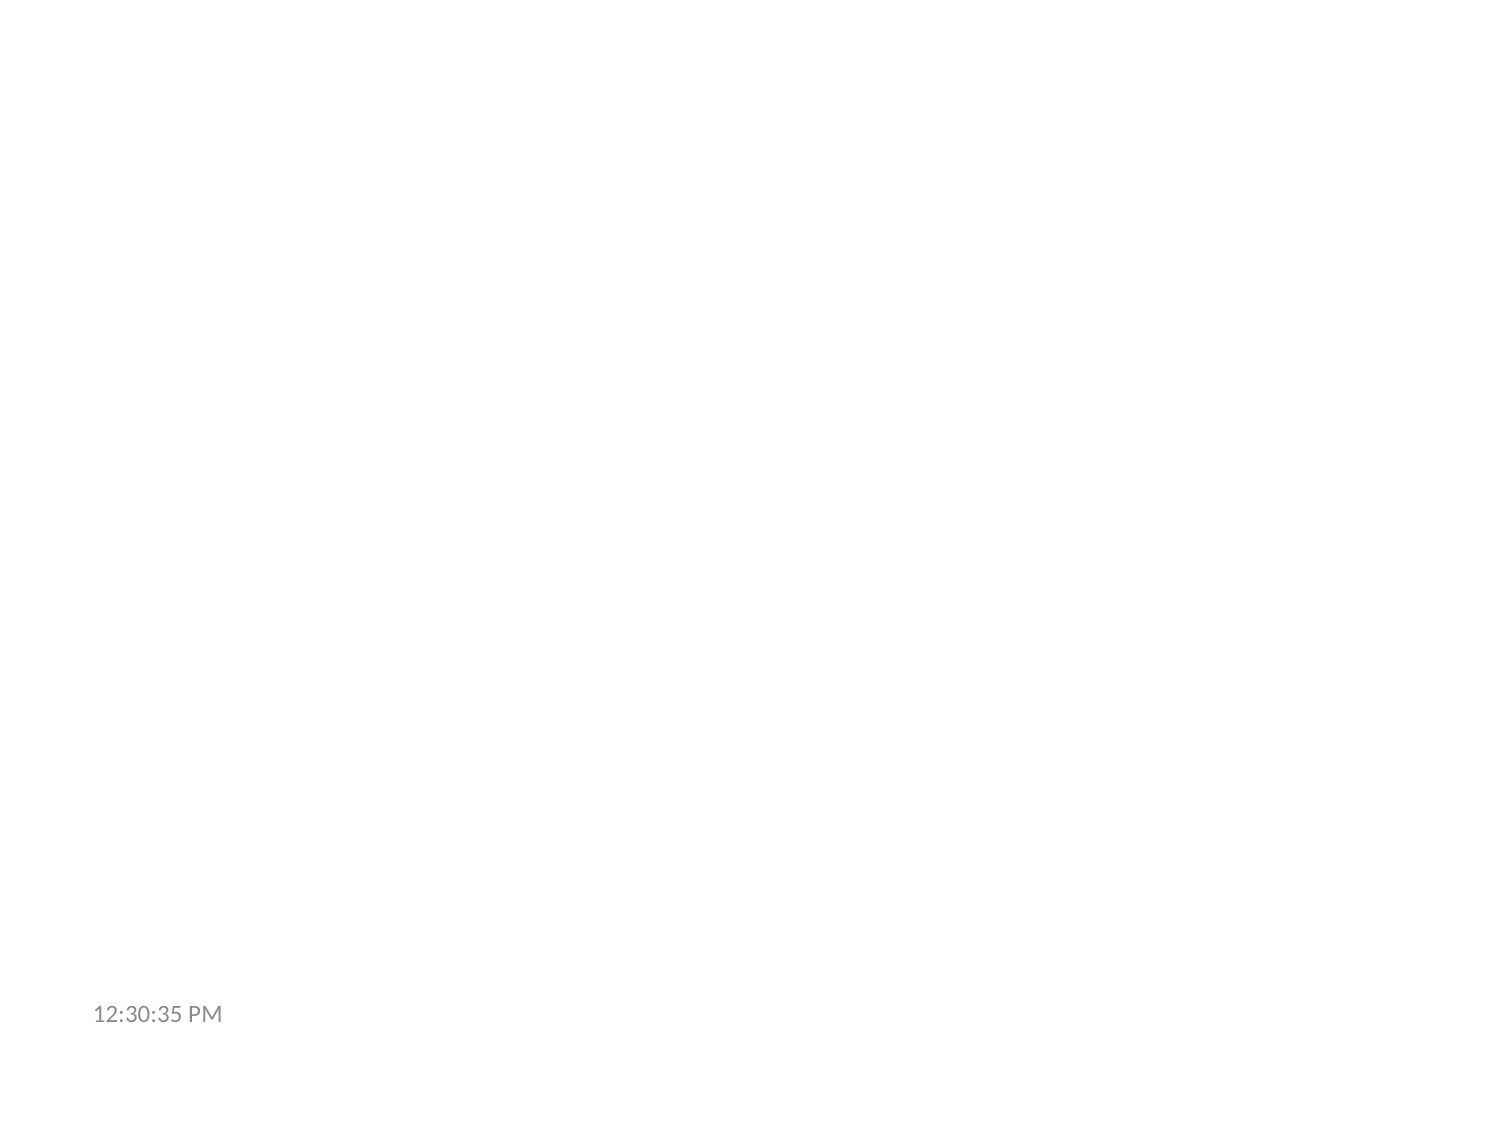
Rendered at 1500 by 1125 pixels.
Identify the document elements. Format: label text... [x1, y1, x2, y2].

text_box 3:35:09 PM [77, 982, 428, 1043]
